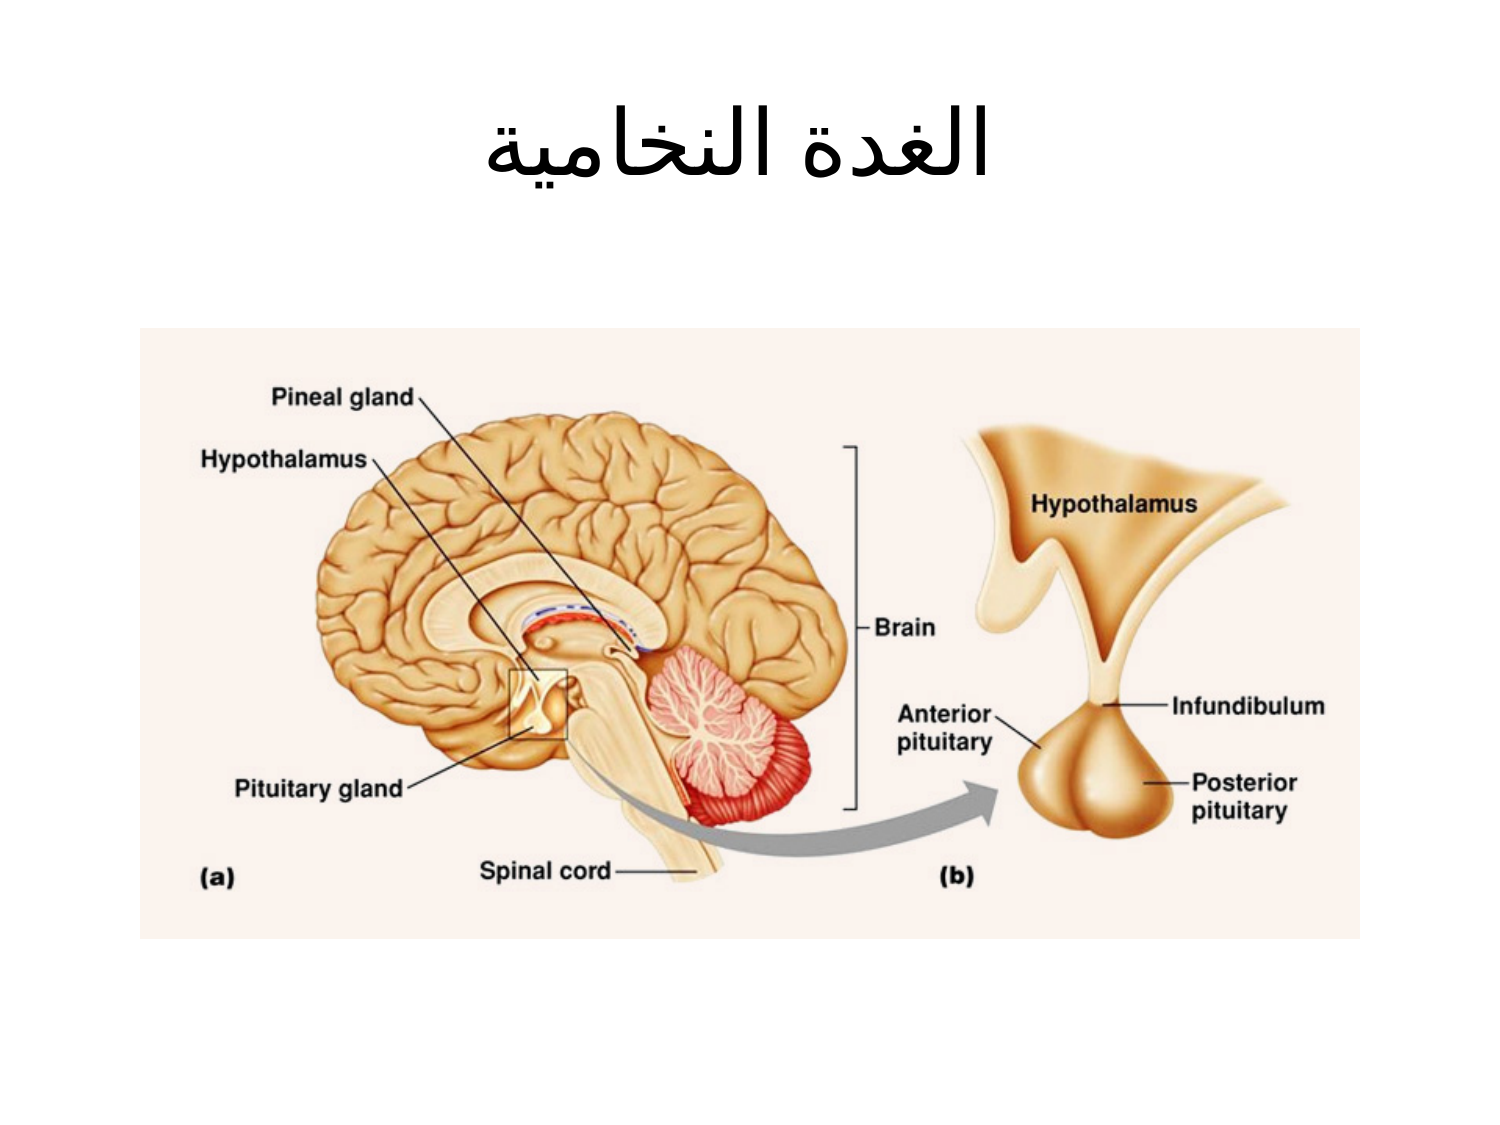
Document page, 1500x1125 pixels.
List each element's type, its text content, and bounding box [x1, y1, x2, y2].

title الغدة النخامية [75, 45, 1425, 233]
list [140, 328, 1360, 939]
